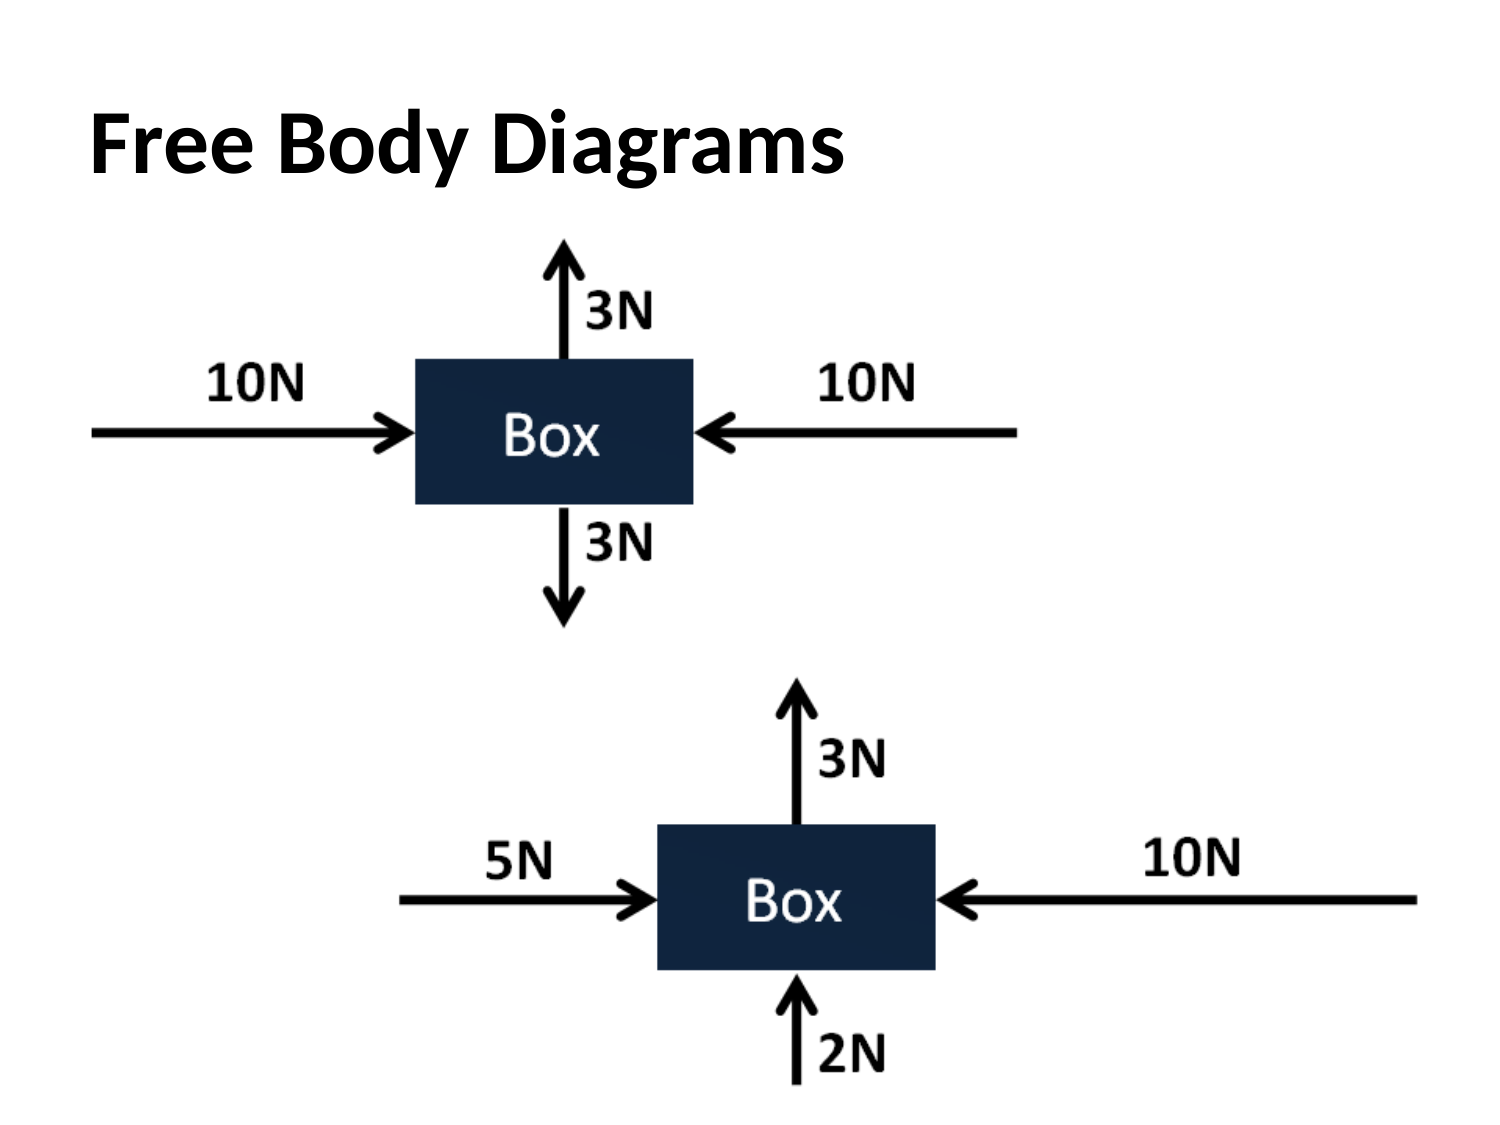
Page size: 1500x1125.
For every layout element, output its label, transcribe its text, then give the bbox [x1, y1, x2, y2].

text_box Free Body Diagrams [74, 74, 1338, 200]
picture [56, 187, 1438, 1121]
